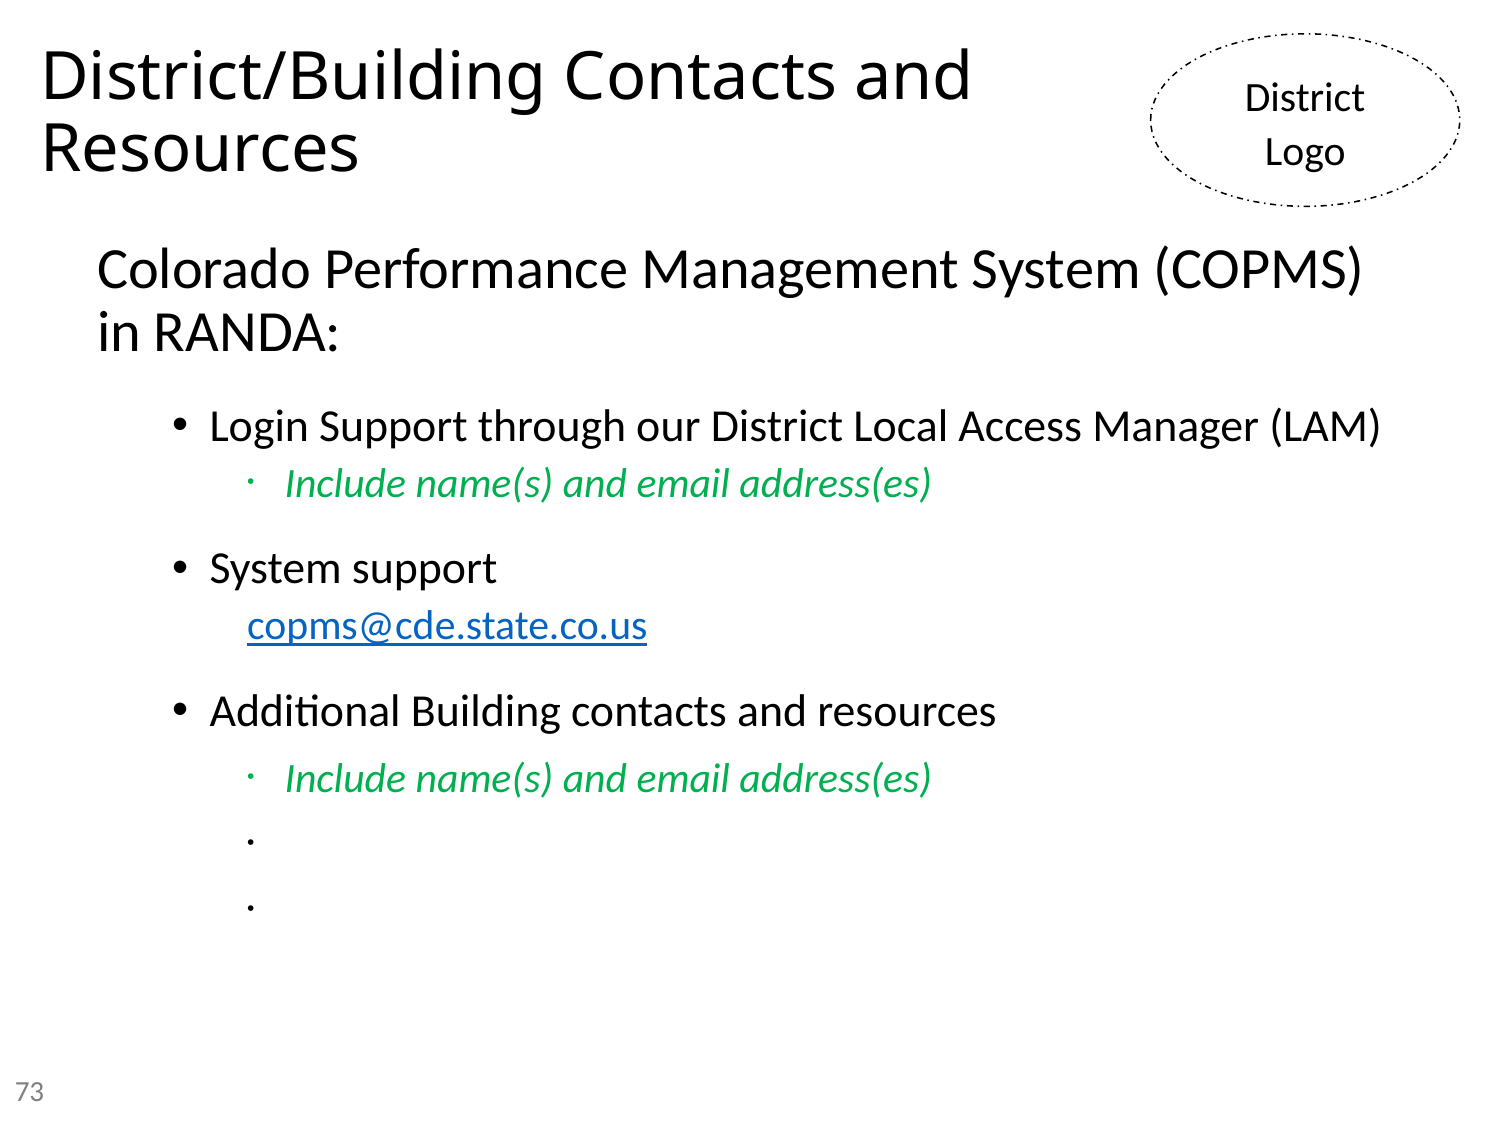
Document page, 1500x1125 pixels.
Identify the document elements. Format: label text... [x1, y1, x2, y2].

text_box Colorado Performance Management System (COPMS) in RANDA: Login Support through our District Local Access Manager (LAM) Include name(s) and email address(es) System support copms@cde.state.co.us Additional Building contacts and resources Include name(s) and email address(es) [82, 231, 1418, 1043]
title District/Building Contacts and Resources [40, 41, 1182, 124]
text_box District Logo [1150, 33, 1460, 207]
slide_number 73 [0, 1065, 338, 1125]
